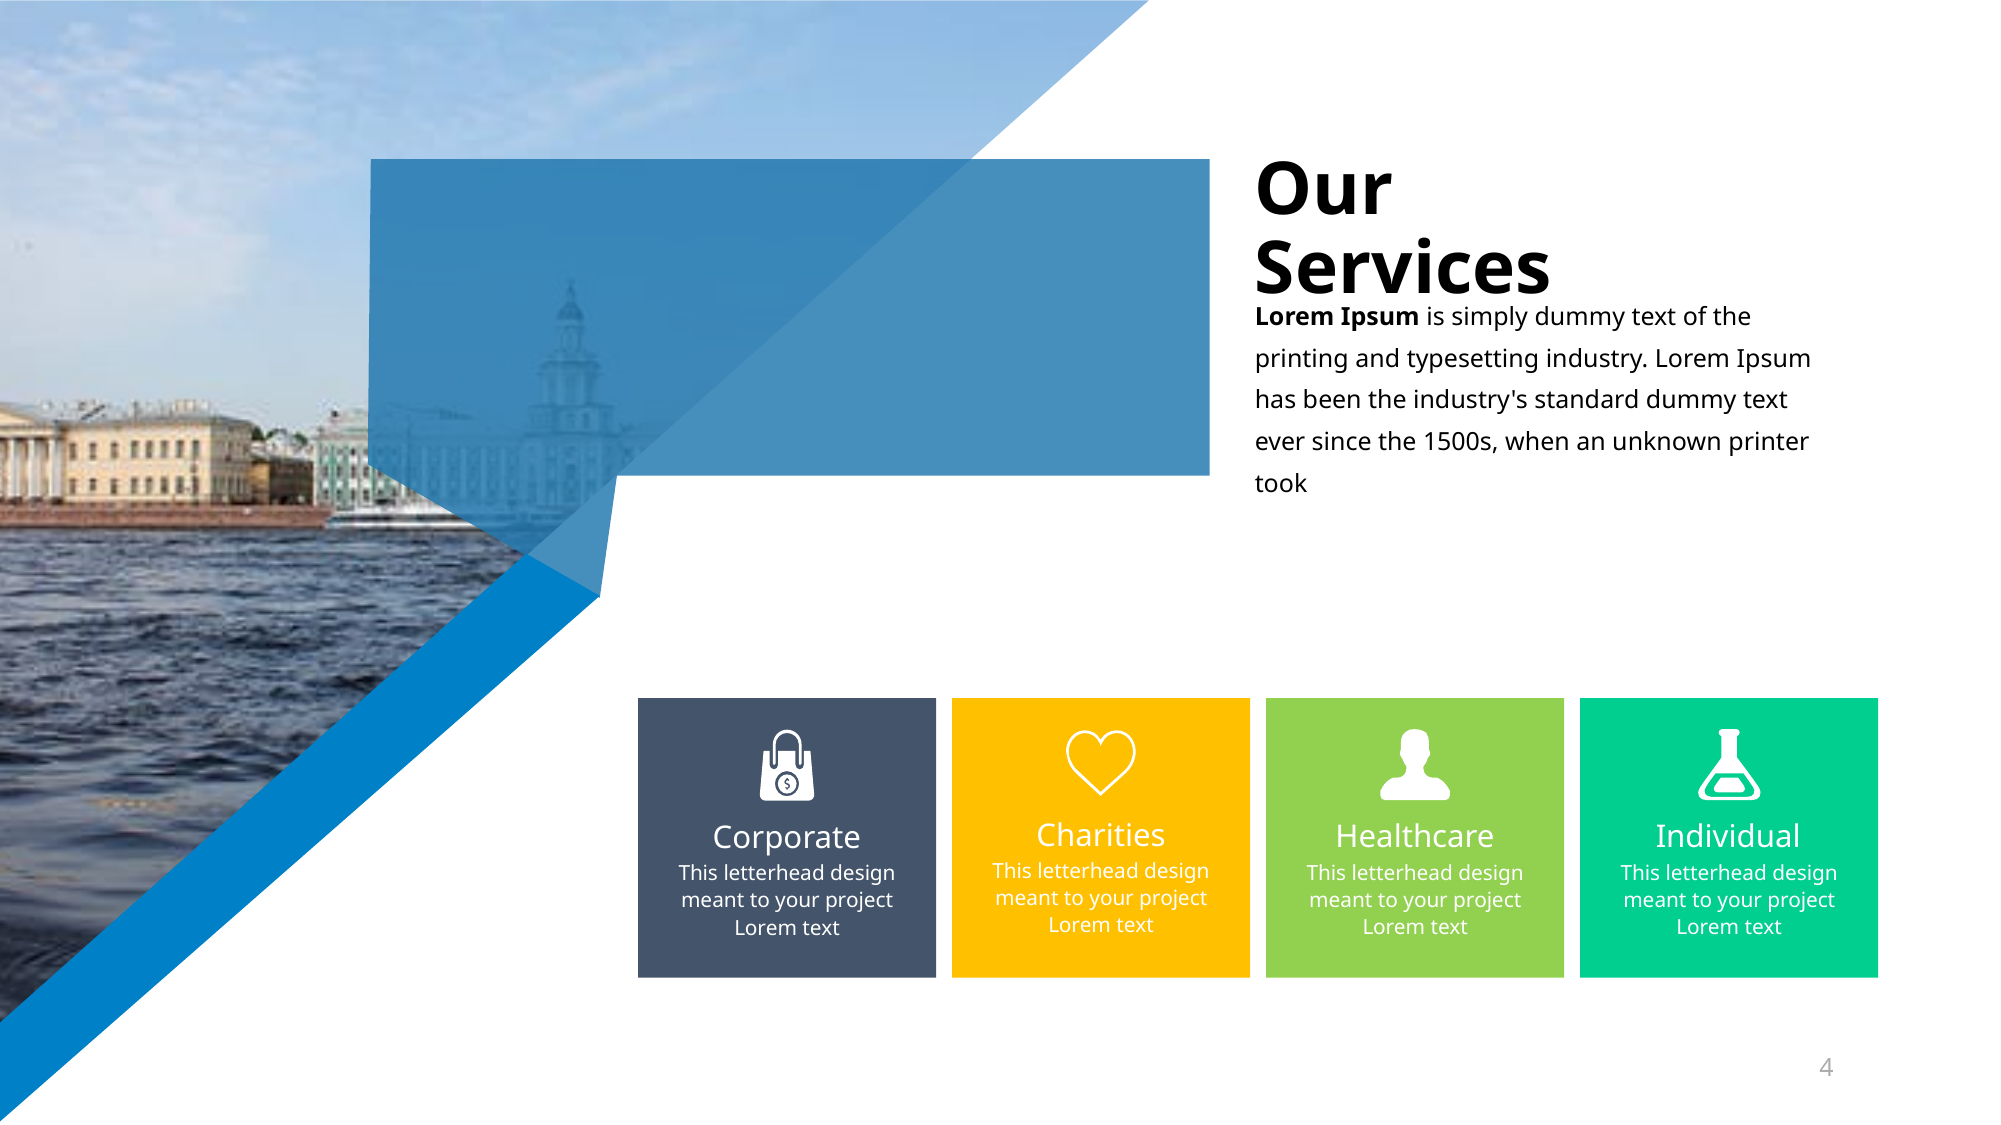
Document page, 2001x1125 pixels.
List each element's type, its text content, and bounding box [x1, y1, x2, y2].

text_box [1149, 159, 1210, 476]
text_box [0, 1030, 105, 1122]
slide_number 4 [1790, 1042, 1863, 1094]
picture [0, 0, 1149, 1030]
title Our Services [1240, 128, 1693, 332]
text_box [1149, 698, 1879, 978]
text_box Lorem Ipsum is simply dummy text of the printing and typesetting industry. Lorem Ipsum has been the industry's standard dummy text ever since the 1500s, when an unknown printer took [1240, 281, 1838, 505]
